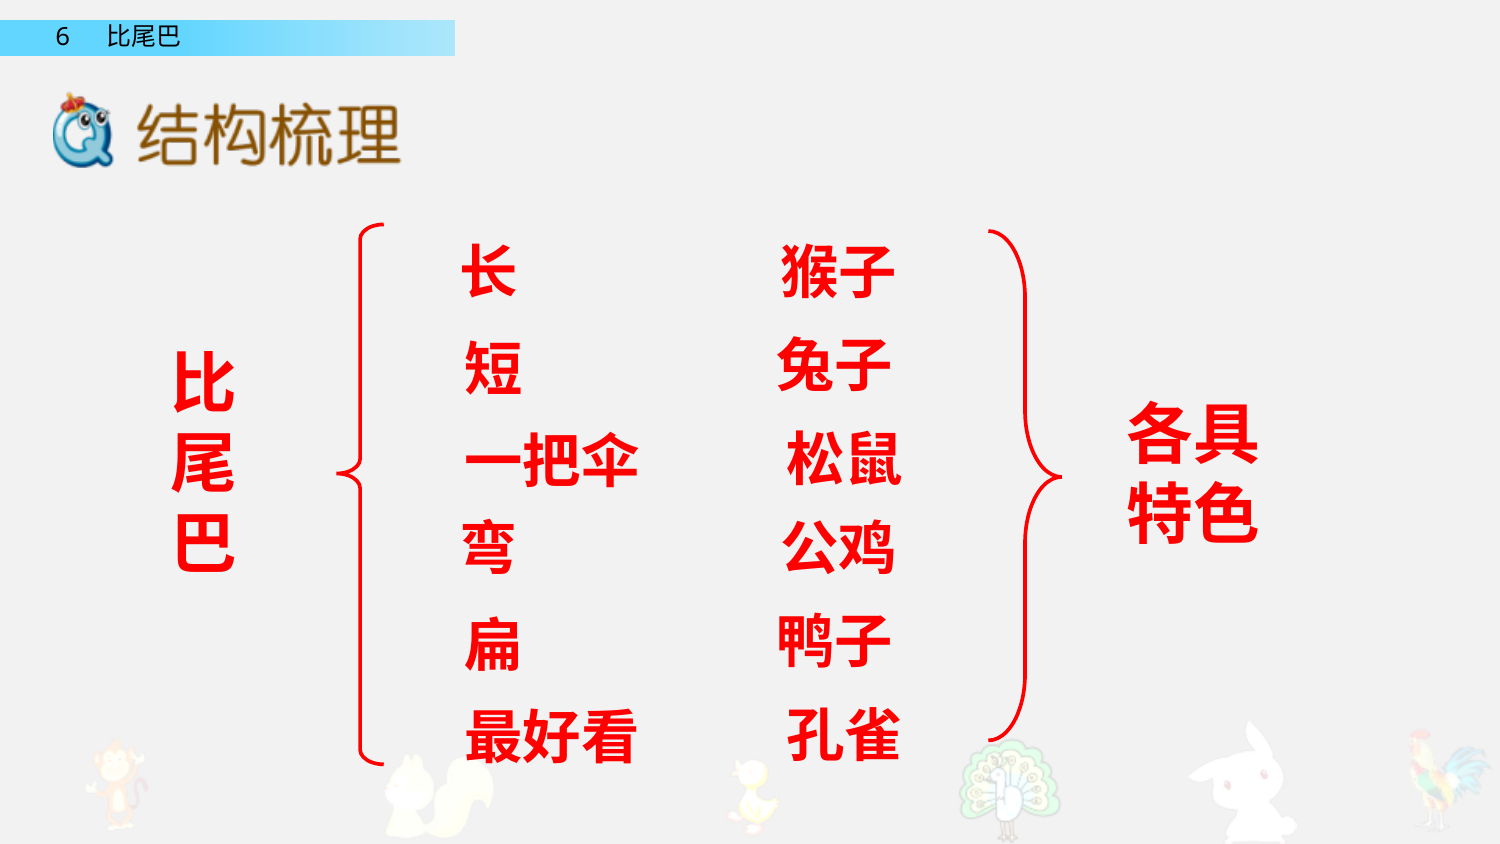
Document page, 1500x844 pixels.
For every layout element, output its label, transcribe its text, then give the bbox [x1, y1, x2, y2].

text_box 短 [449, 322, 668, 410]
text_box 鸭子 [761, 593, 1025, 682]
text_box 猴子 [765, 224, 983, 313]
text_box [336, 223, 384, 765]
text_box 松鼠 [771, 412, 989, 500]
picture [53, 67, 489, 209]
text_box 长 [444, 224, 663, 313]
text_box 兔子 [761, 317, 1025, 406]
text_box 孔雀 [771, 688, 989, 776]
text_box 比尾巴 [159, 334, 284, 586]
text_box 公鸡 [765, 500, 983, 589]
text_box [988, 230, 1062, 741]
text_box 扁 [449, 598, 668, 686]
text_box 一把伞 [449, 413, 747, 502]
text_box 弯 [444, 500, 663, 589]
text_box 各具特色 [1115, 386, 1335, 558]
text_box 最好看 [449, 689, 747, 778]
